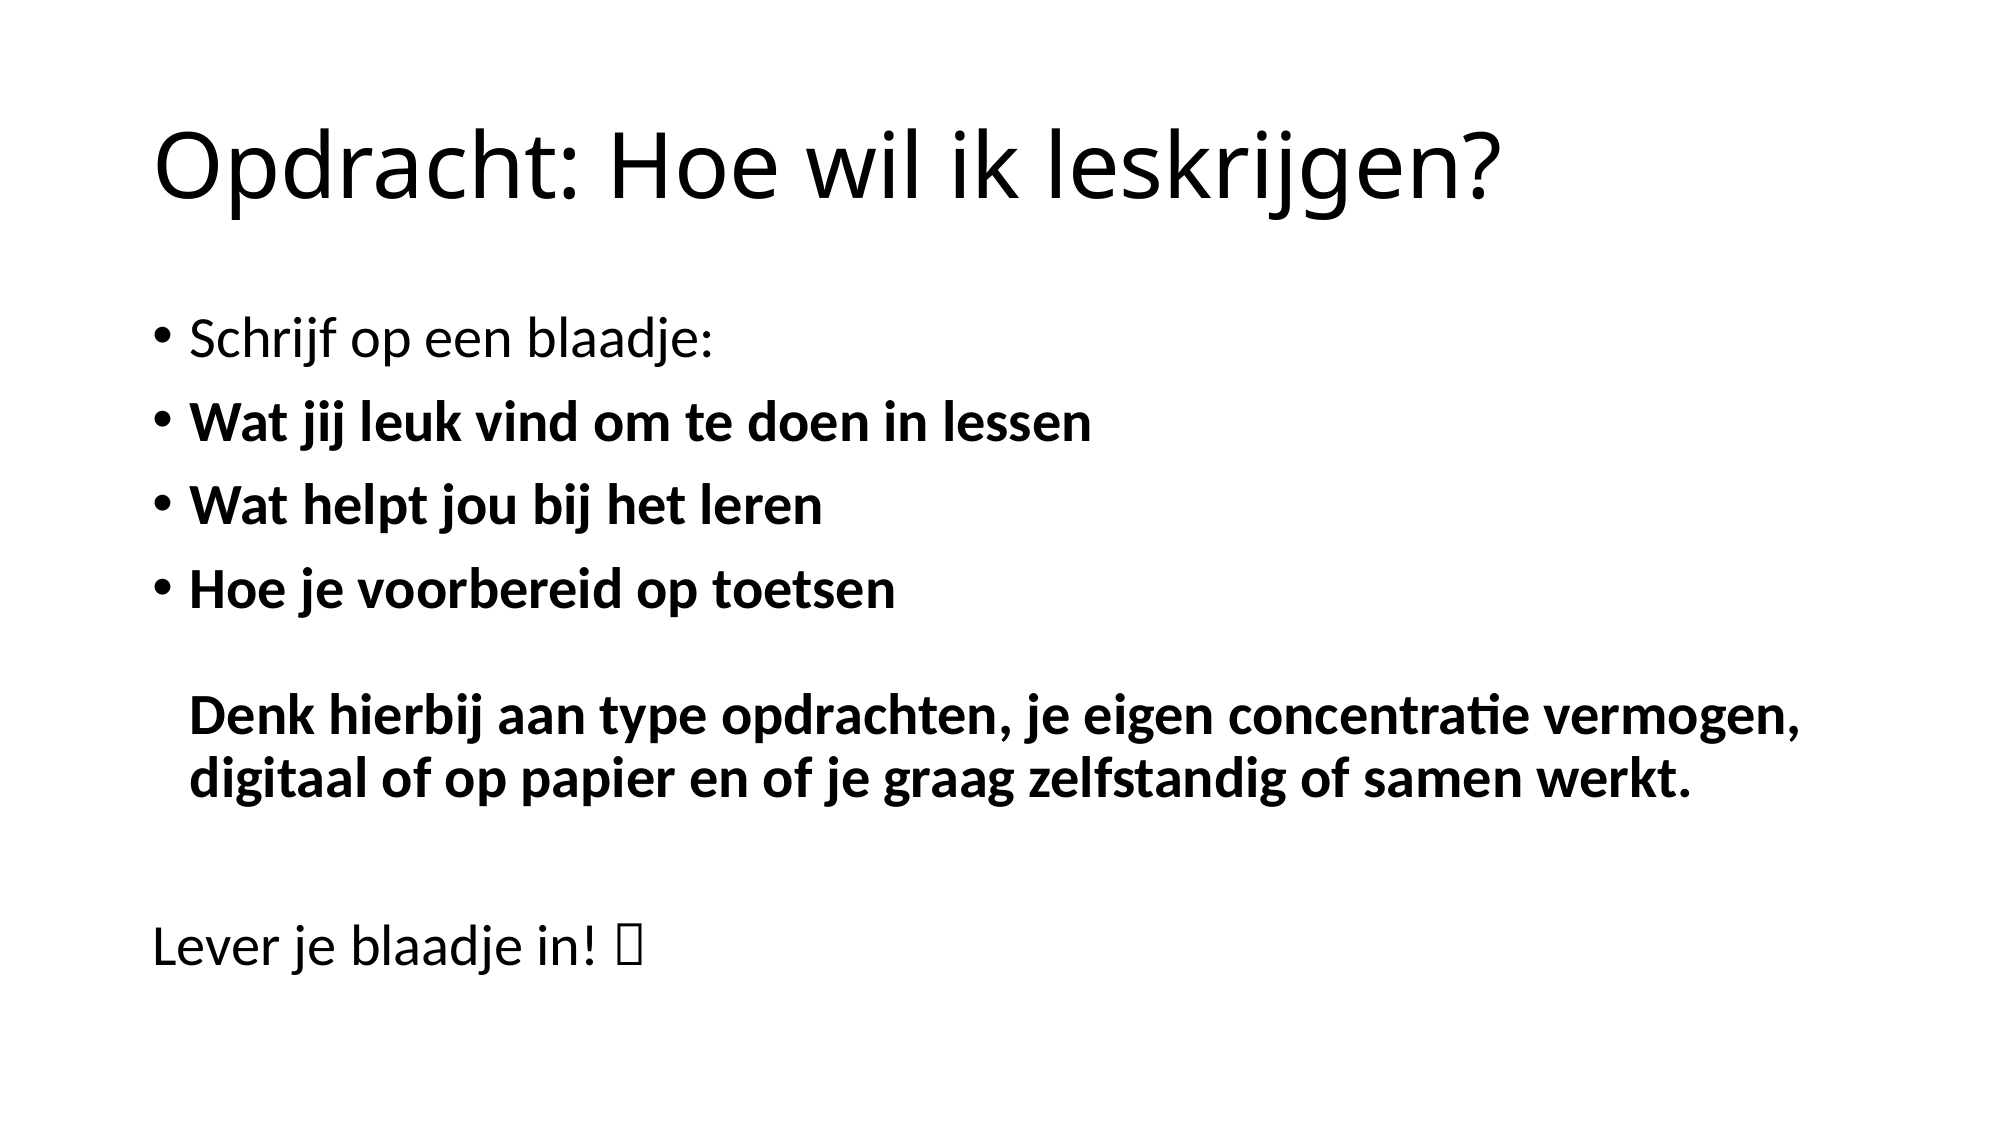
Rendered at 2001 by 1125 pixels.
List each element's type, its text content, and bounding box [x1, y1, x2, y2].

list Schrijf op een blaadje: Wat jij leuk vind om te doen in lessen Wat helpt jou bij het leren Hoe je voorbereid op toetsen Denk hierbij aan type opdrachten, je eigen concentratie vermogen, digitaal of op papier en of je graag zelfstandig of samen werkt. Lever je blaadje in!  [137, 299, 1863, 1014]
title Opdracht: Hoe wil ik leskrijgen? [137, 59, 1863, 278]
